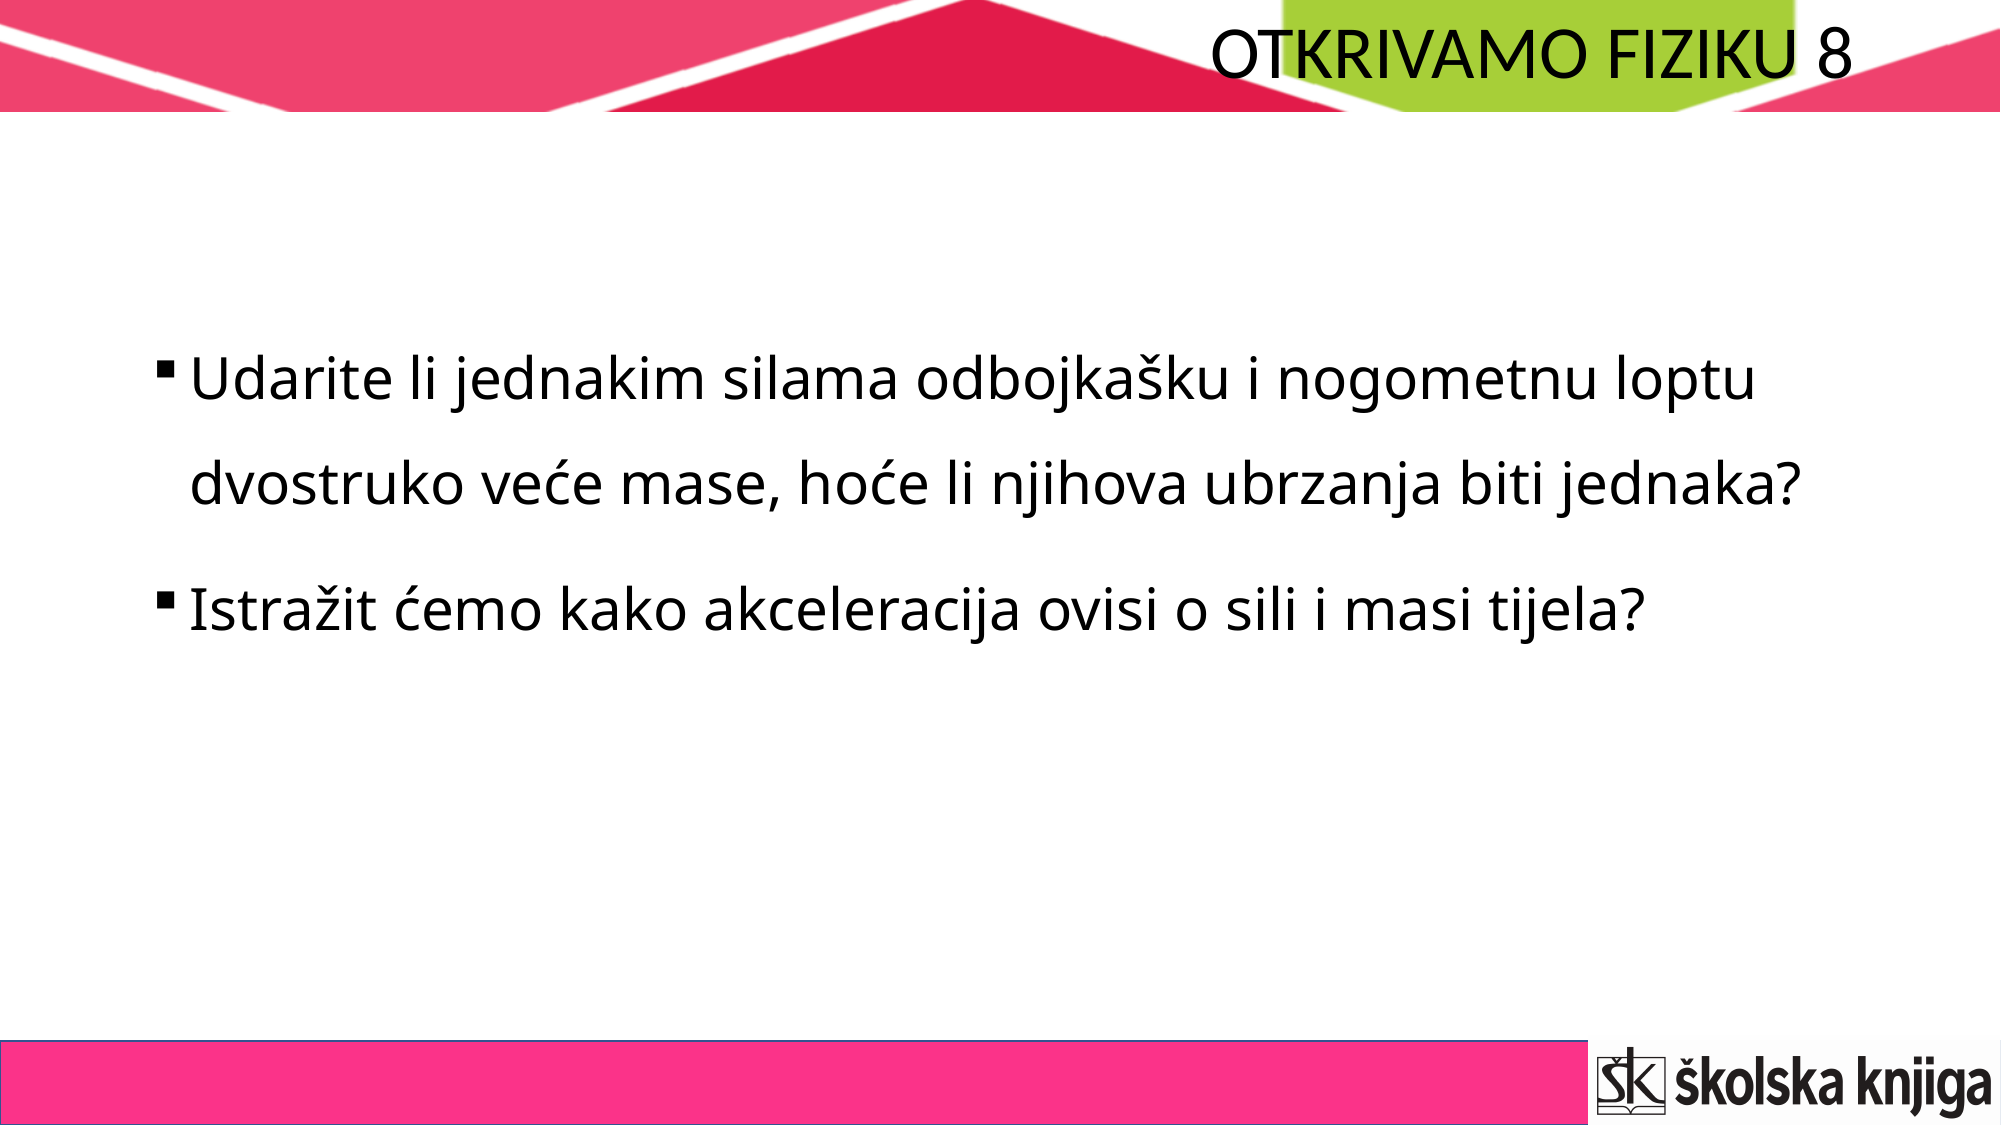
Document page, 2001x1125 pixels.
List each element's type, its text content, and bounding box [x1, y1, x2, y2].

list Udarite li jednakim silama odbojkašku i nogometnu loptu dvostruko veće mase, hoće li njihova ubrzanja biti jednaka? Istražit ćemo kako akceleracija ovisi o sili i masi tijela? [137, 299, 1863, 1014]
picture [0, 0, 2000, 112]
picture [1588, 1035, 2000, 1125]
